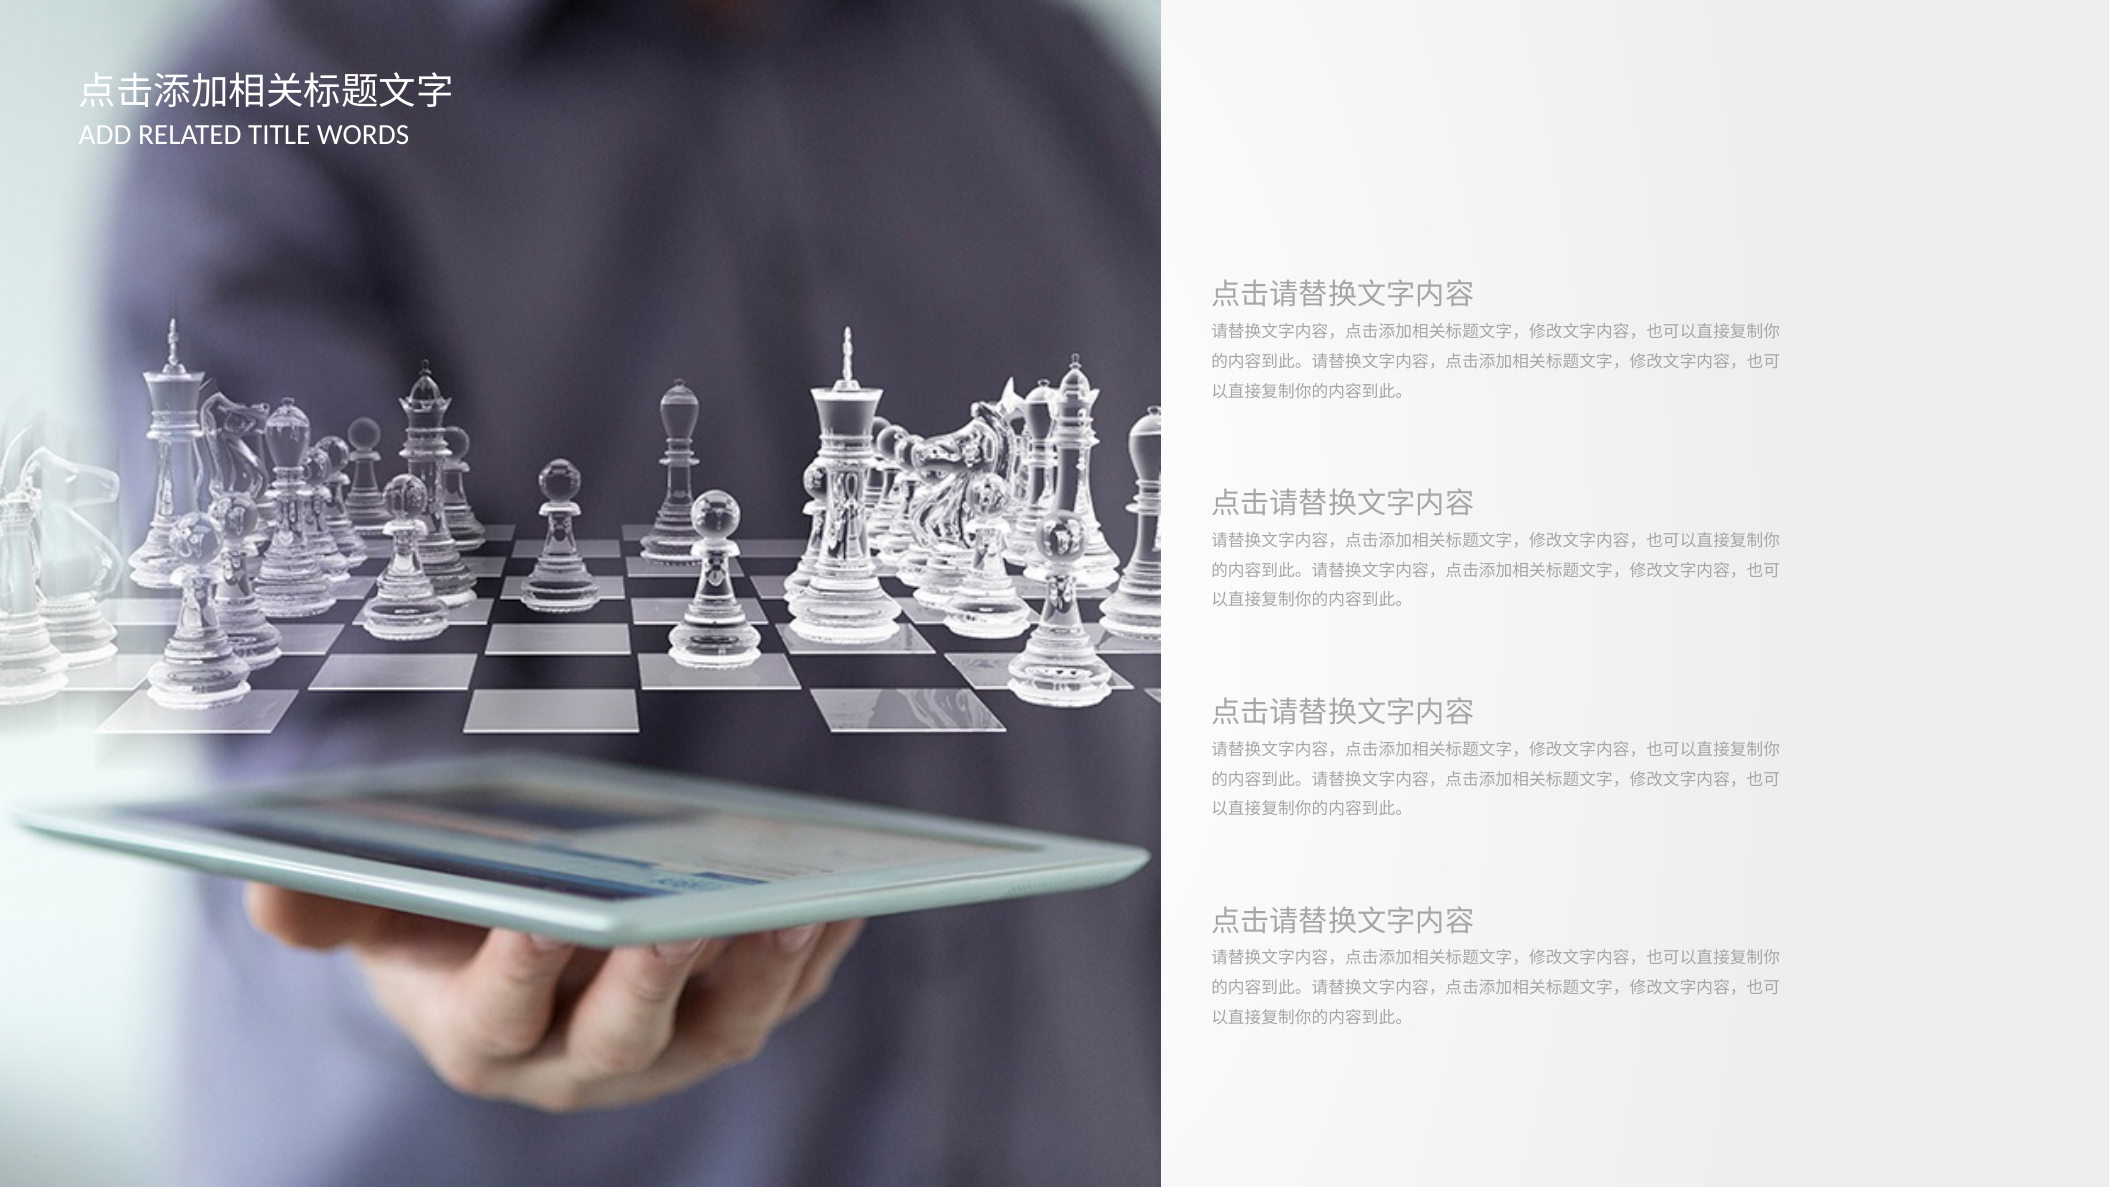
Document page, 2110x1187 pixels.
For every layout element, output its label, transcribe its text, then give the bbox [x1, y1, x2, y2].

text_box 点击请替换文字内容 请替换文字内容，点击添加相关标题文字，修改文字内容，也可以直接复制你的内容到此。请替换文字内容，点击添加相关标题文字，修改文字内容，也可以直接复制你的内容到此。 [1196, 668, 1811, 826]
text_box [0, 0, 1162, 1187]
text_box ADD RELATED TITLE WORDS [62, 107, 426, 159]
text_box 点击添加相关标题文字 [62, 59, 470, 121]
text_box 点击请替换文字内容 请替换文字内容，点击添加相关标题文字，修改文字内容，也可以直接复制你的内容到此。请替换文字内容，点击添加相关标题文字，修改文字内容，也可以直接复制你的内容到此。 [1196, 250, 1811, 408]
text_box 点击请替换文字内容 请替换文字内容，点击添加相关标题文字，修改文字内容，也可以直接复制你的内容到此。请替换文字内容，点击添加相关标题文字，修改文字内容，也可以直接复制你的内容到此。 [1196, 459, 1811, 617]
text_box 点击请替换文字内容 请替换文字内容，点击添加相关标题文字，修改文字内容，也可以直接复制你的内容到此。请替换文字内容，点击添加相关标题文字，修改文字内容，也可以直接复制你的内容到此。 [1196, 877, 1811, 1035]
picture [1162, 0, 2110, 1187]
